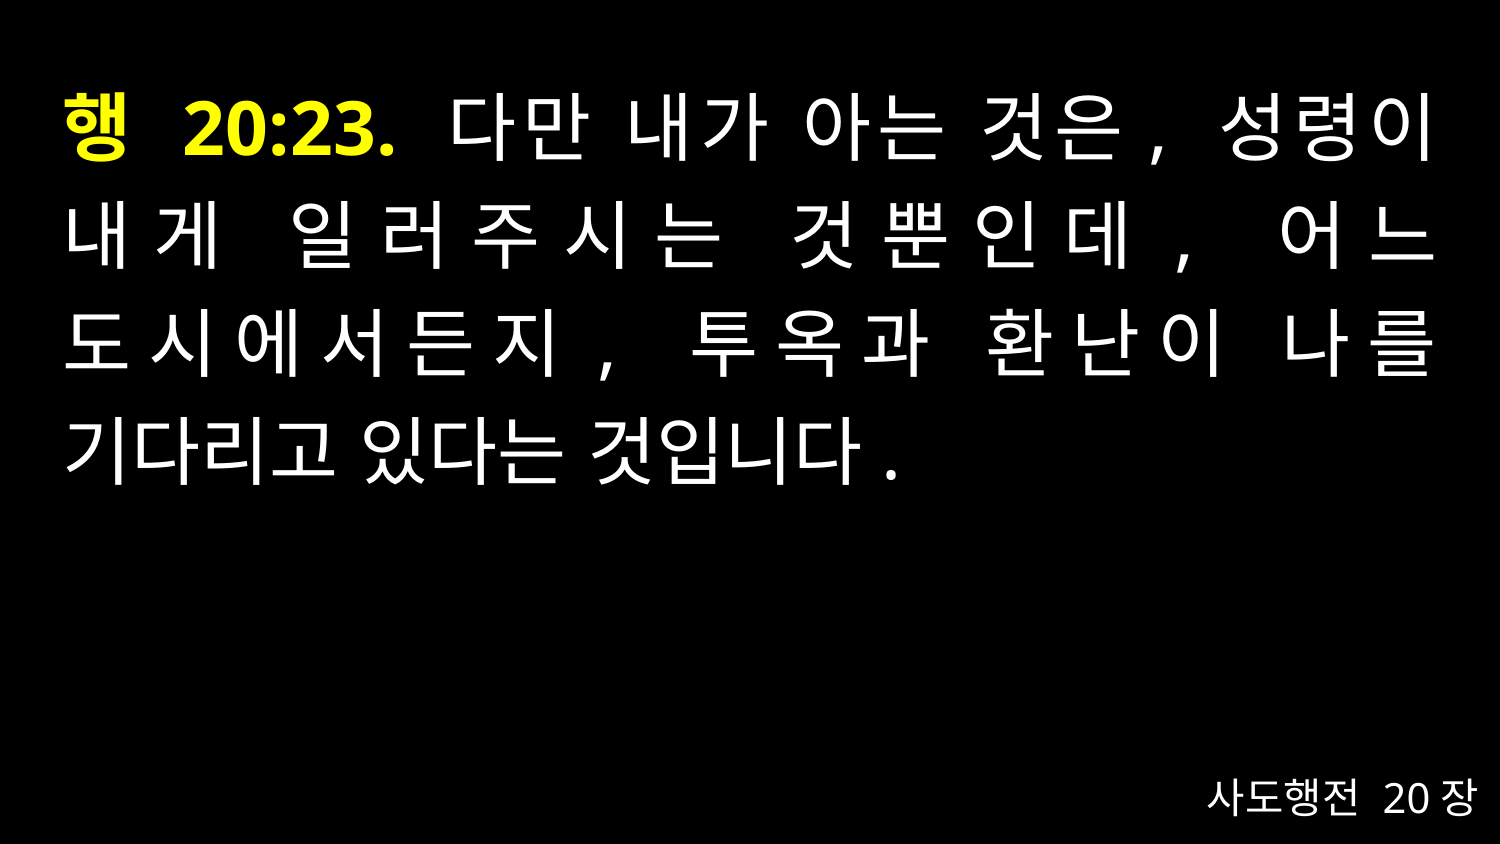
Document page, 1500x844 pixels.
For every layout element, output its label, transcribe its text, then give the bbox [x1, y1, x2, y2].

title 행 20:23. 다만 내가 아는 것은, 성령이 내게 일러주시는 것뿐인데, 어느 도시에서든지, 투옥과 환난이 나를 기다리고 있다는 것입니다. [0, 0, 1500, 844]
subtitle 사도행전 20장 [916, 770, 1500, 844]
